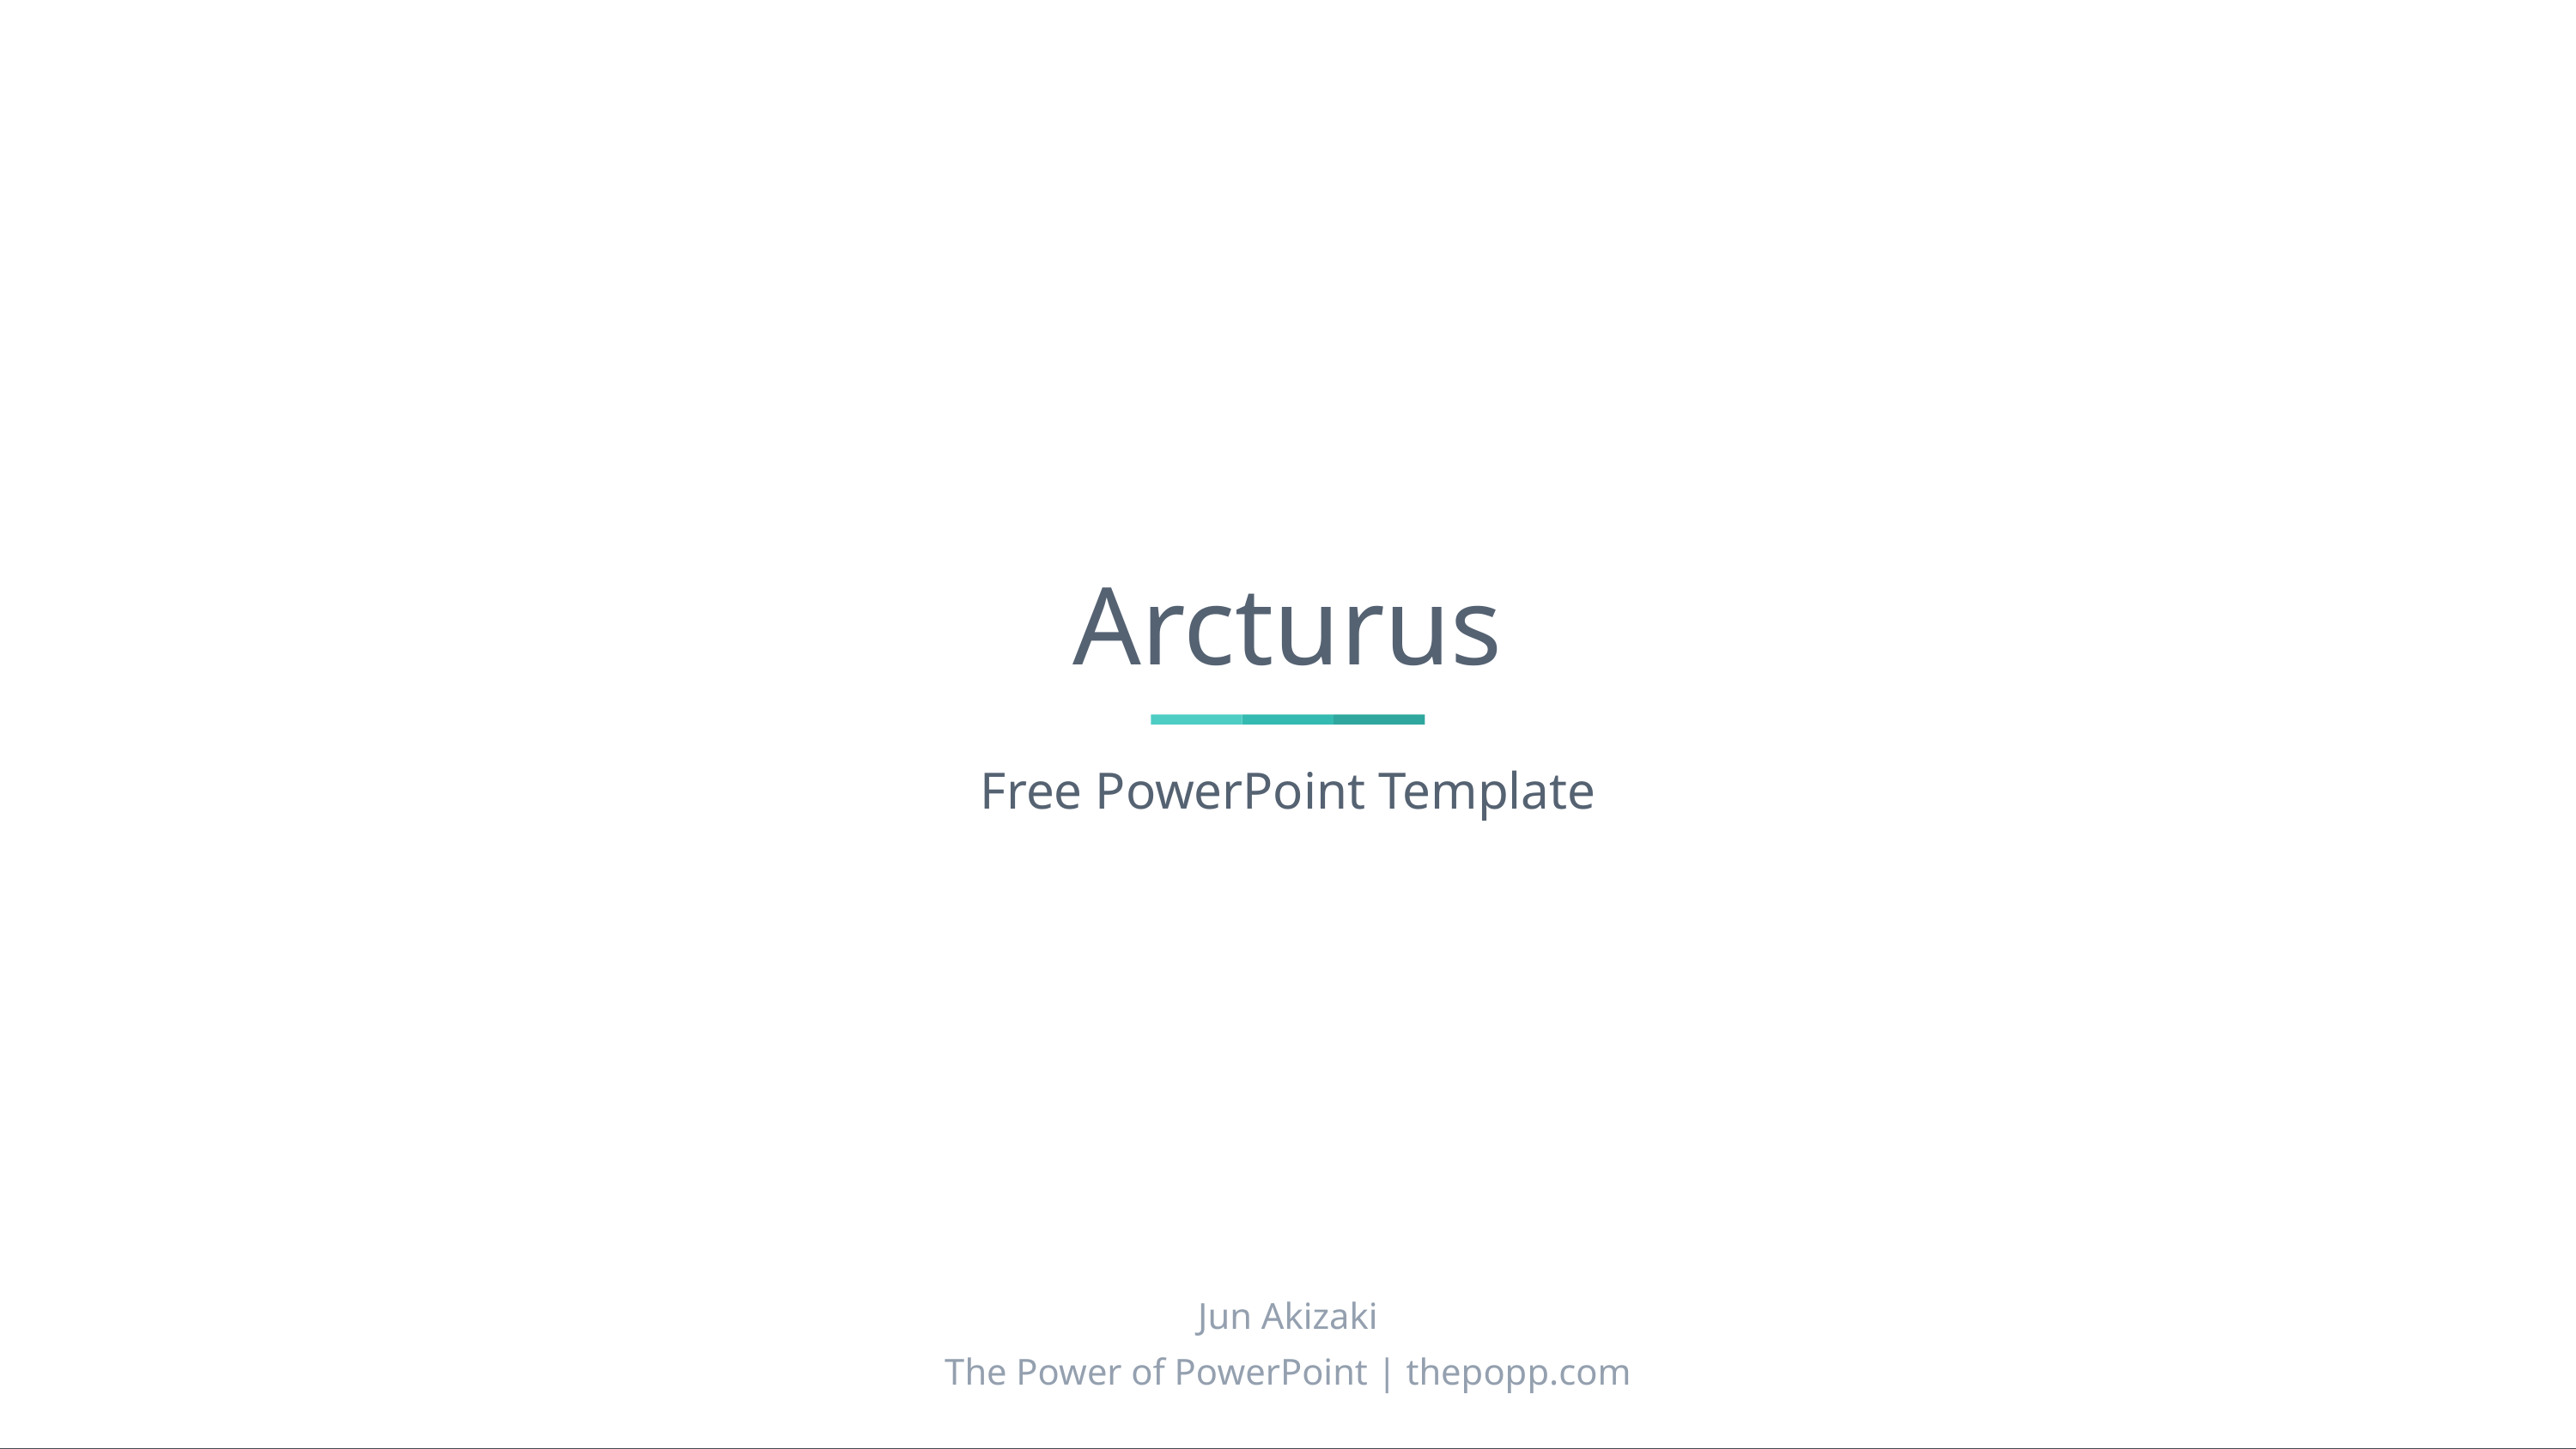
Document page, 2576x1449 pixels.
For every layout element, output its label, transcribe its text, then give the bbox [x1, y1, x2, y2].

title Arcturus [67, 513, 2509, 694]
list Free PowerPoint Template [451, 753, 2125, 858]
list Jun Akizaki The Power of PowerPoint | thepopp.com [451, 1166, 2125, 1399]
